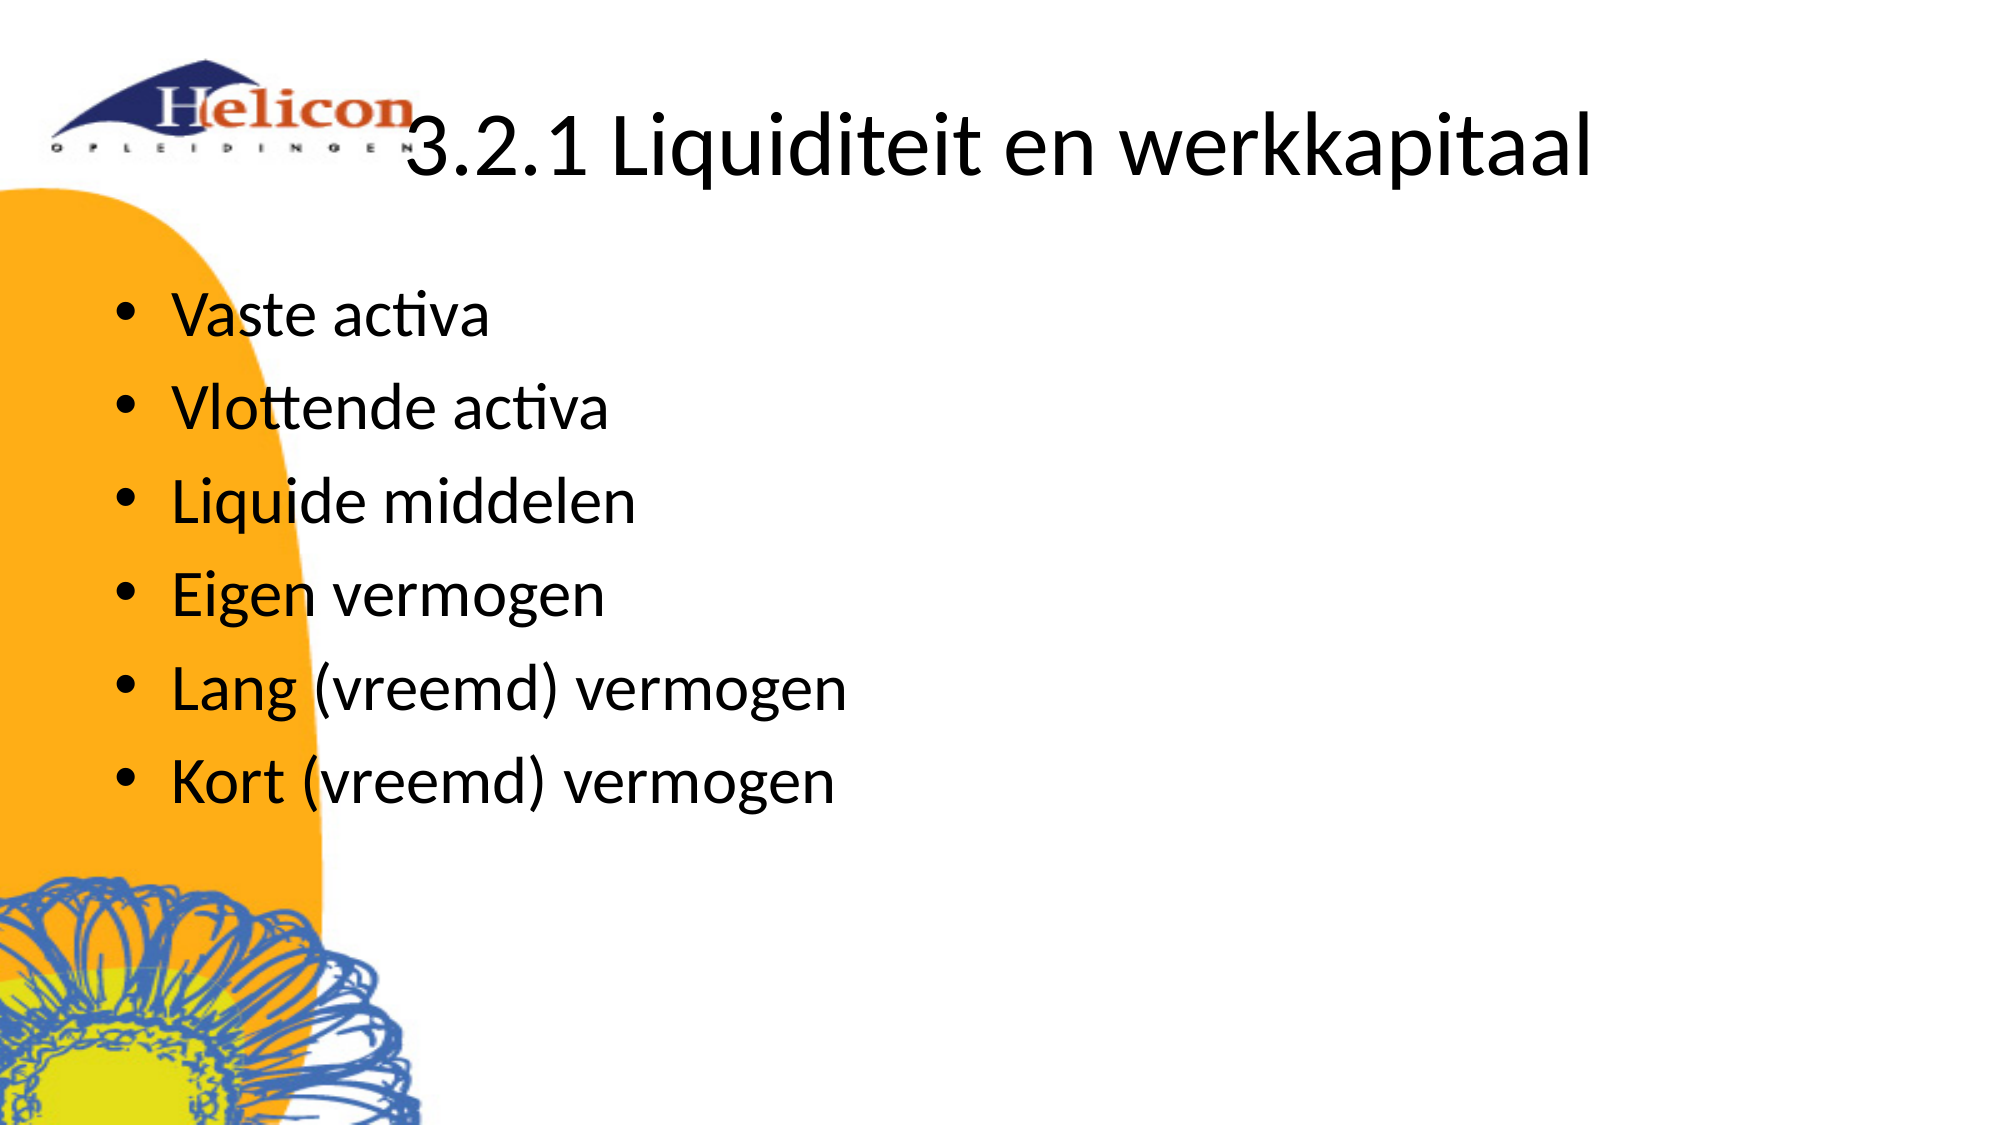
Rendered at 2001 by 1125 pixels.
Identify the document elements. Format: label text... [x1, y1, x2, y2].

list Vaste activa Vlottende activa Liquide middelen Eigen vermogen Lang (vreemd) vermogen Kort (vreemd) vermogen [99, 262, 1900, 1005]
picture [0, 0, 2001, 1125]
title 3.2.1 Liquiditeit en werkkapitaal [99, 45, 1900, 233]
